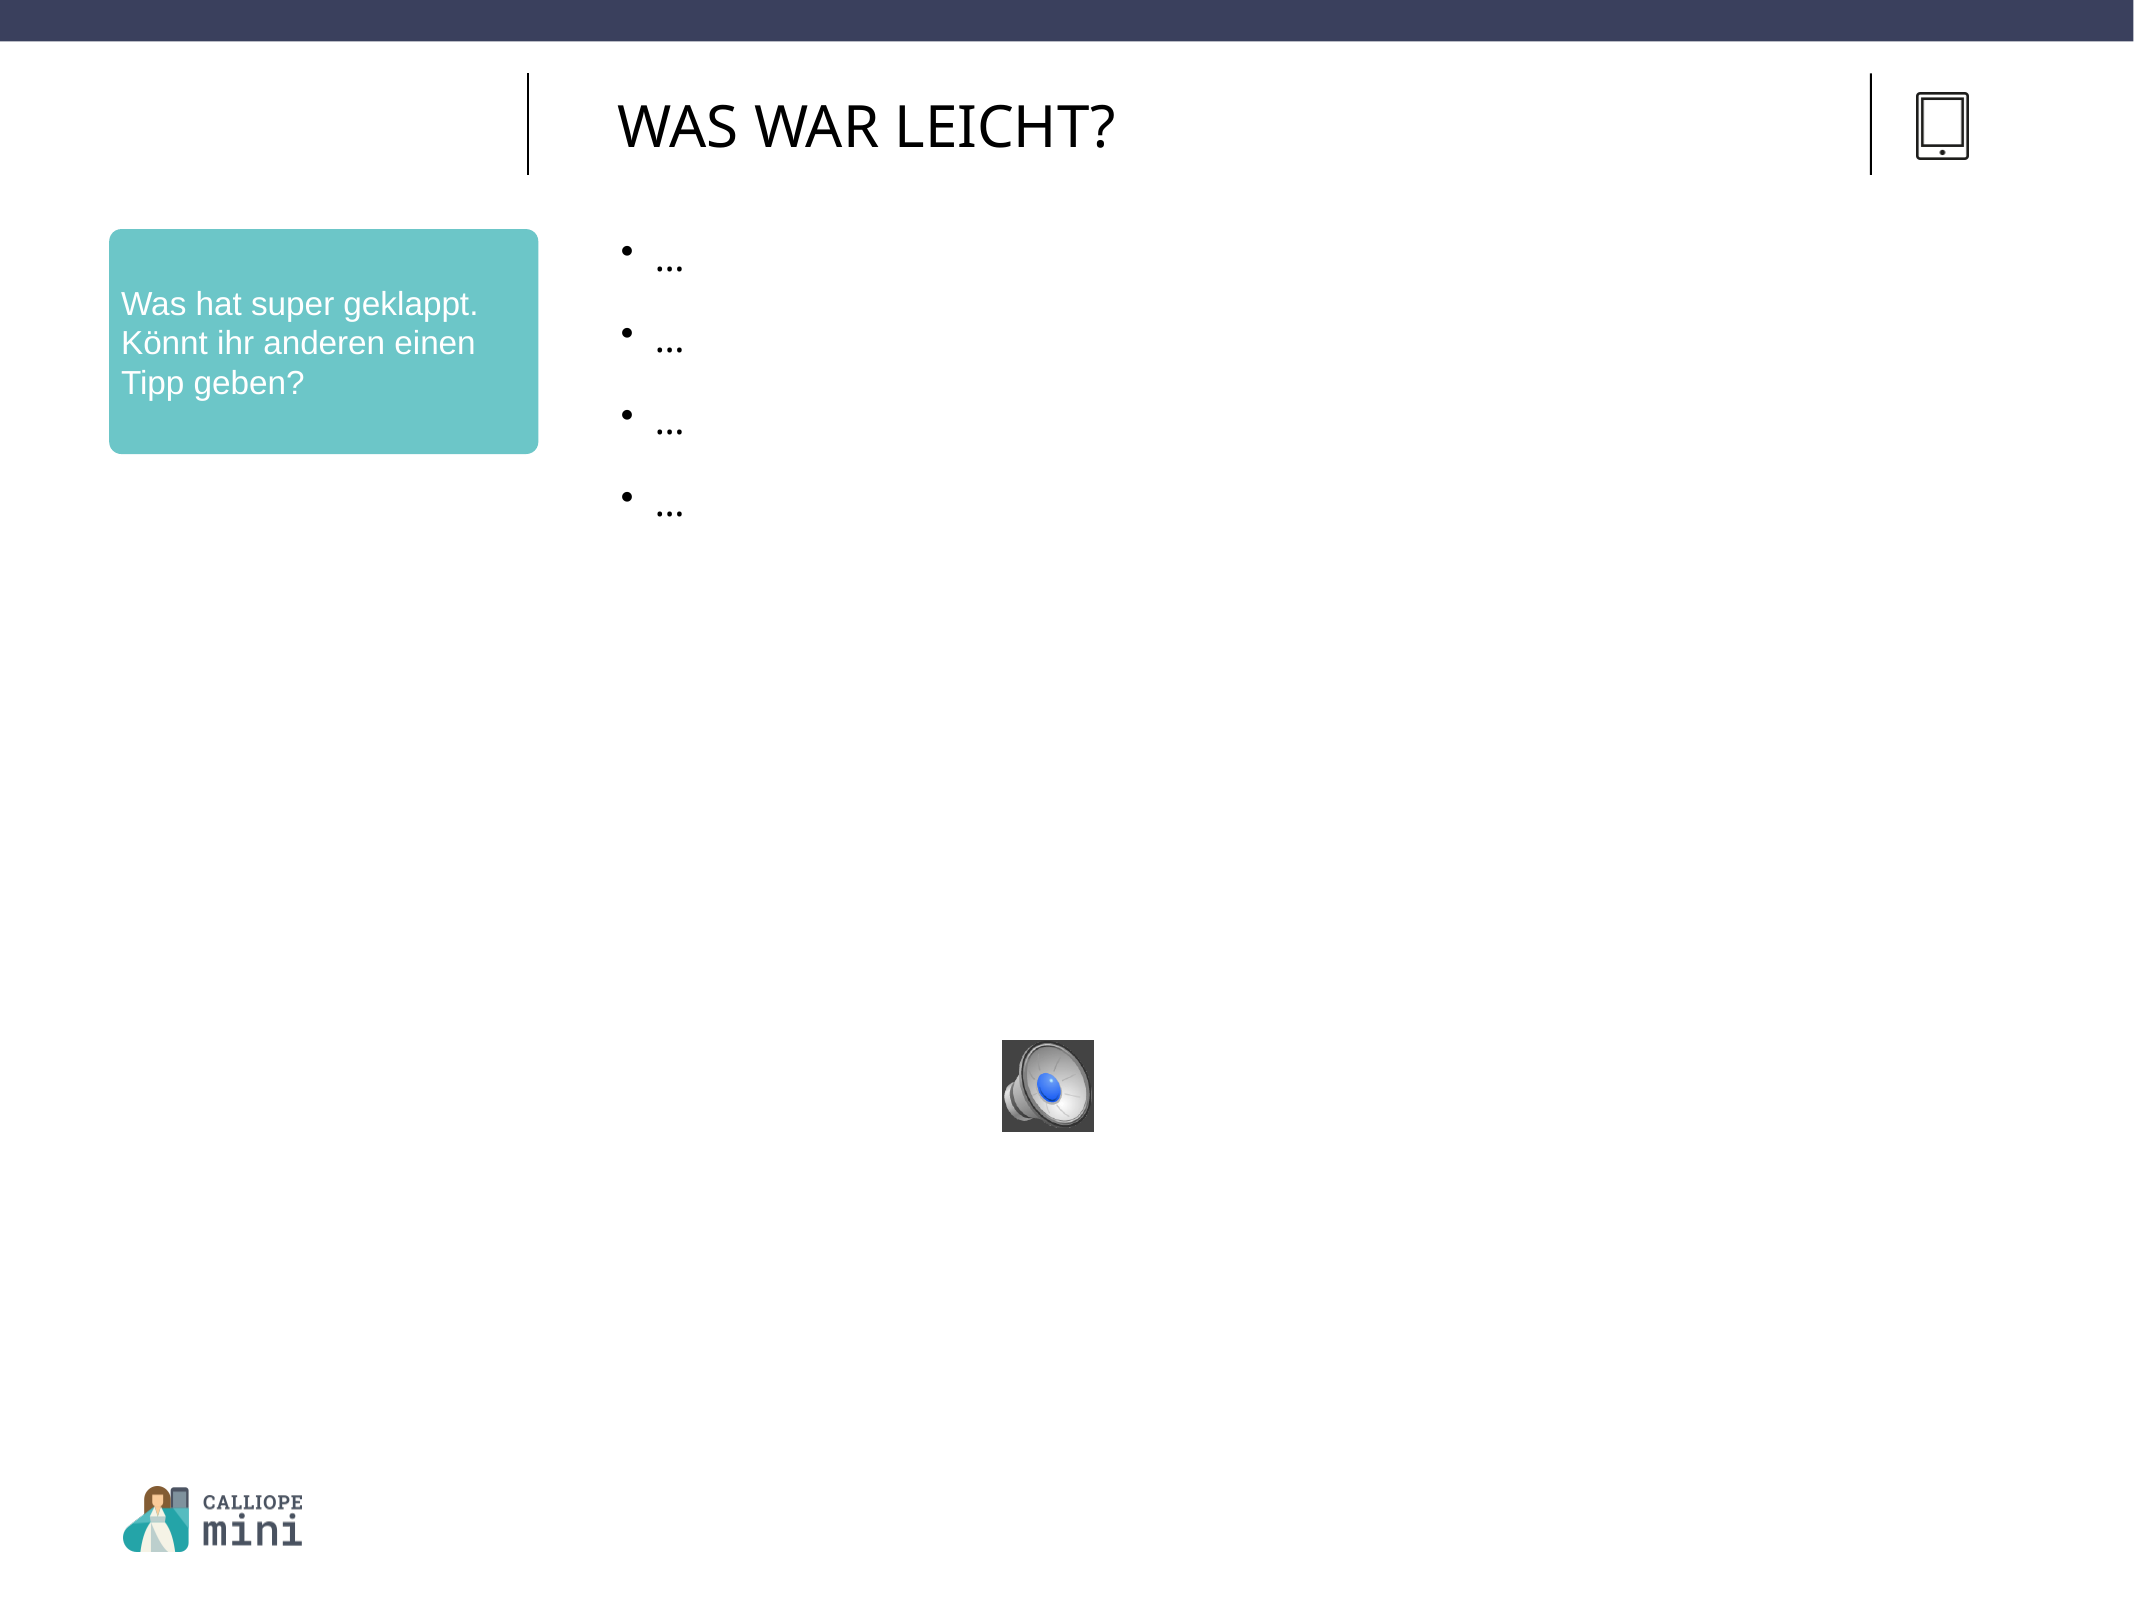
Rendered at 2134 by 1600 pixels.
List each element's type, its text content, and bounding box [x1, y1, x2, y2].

picture [1916, 92, 1969, 160]
text_box … … … … [612, 234, 1521, 533]
picture [123, 1486, 302, 1552]
text_box Was hat super geklappt. Könnt ihr anderen einen Tipp geben? [109, 229, 539, 455]
picture [1000, 1038, 1095, 1134]
list Was war Leicht? [609, 80, 1775, 168]
